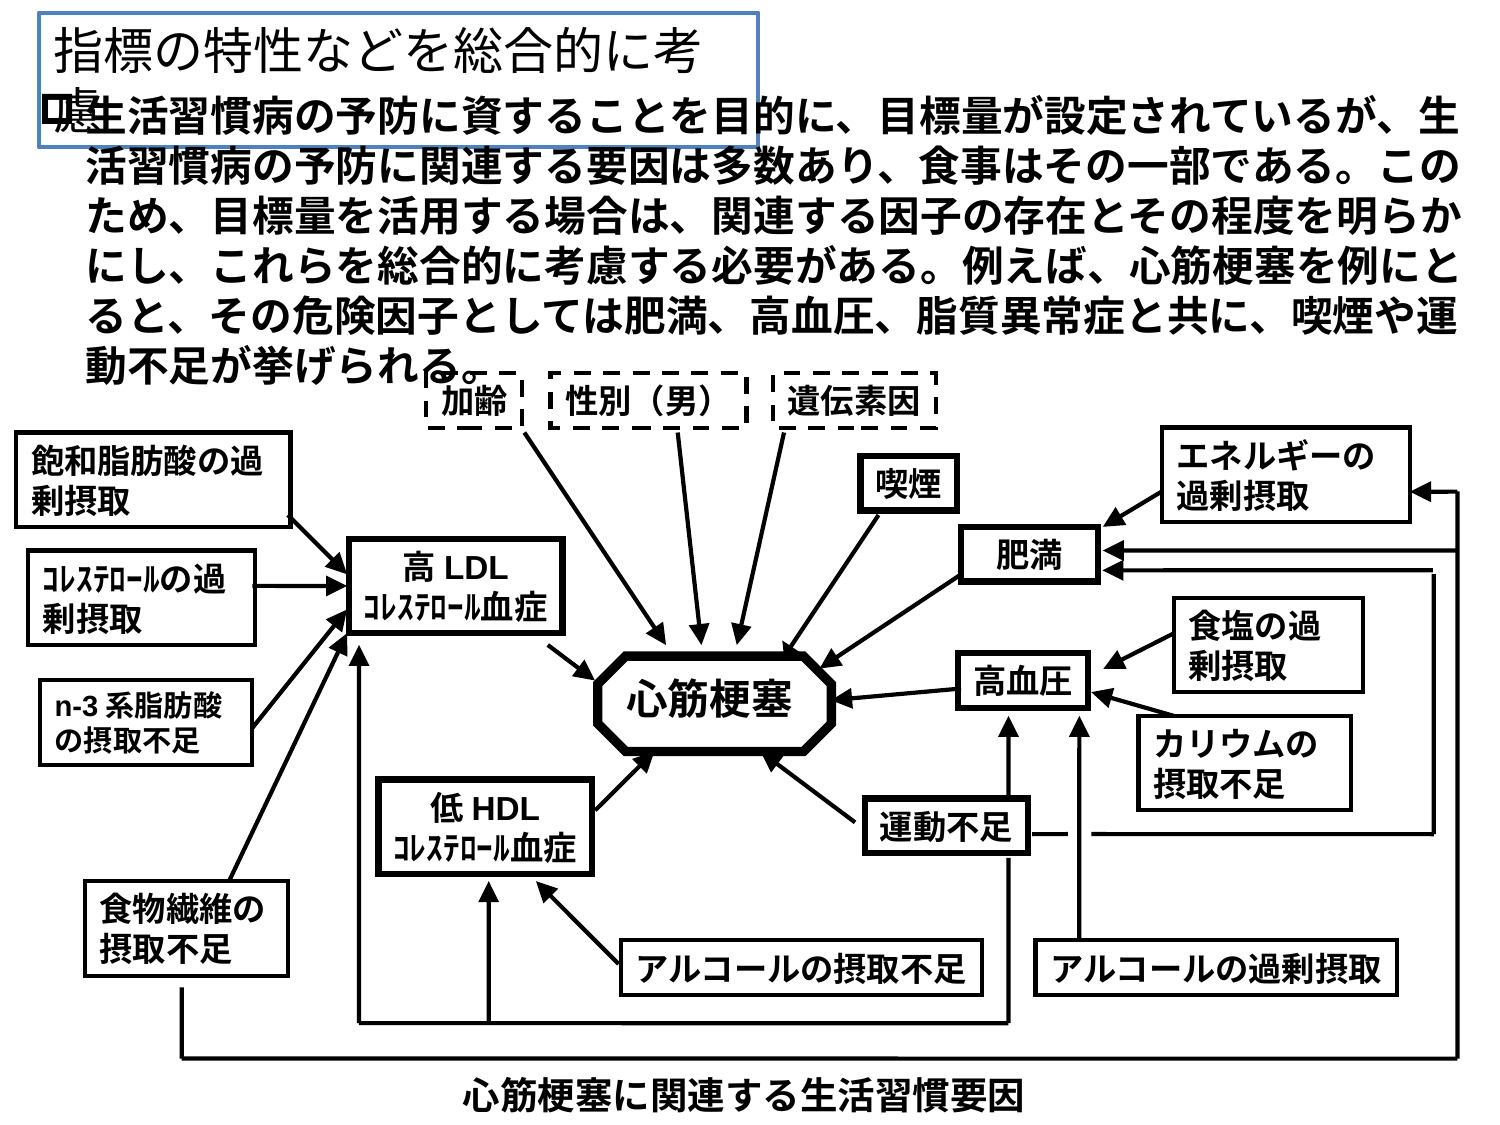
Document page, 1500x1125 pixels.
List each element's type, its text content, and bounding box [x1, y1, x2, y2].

text_box 生活習慣病の予防に資することを目的に、目標量が設定されているが、生活習慣病の予防に関連する要因は多数あり、食事はその一部である。このため、目標量を活用する場合は、関連する因子の存在とその程度を明らかにし、これらを総合的に考慮する必要がある。例えば、心筋梗塞を例にとると、その危険因子としては肥満、高血圧、脂質異常症と共に、喫煙や運動不足が挙げられる。 [23, 82, 1496, 398]
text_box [16, 373, 1458, 1059]
text_box 指標の特性などを総合的に考慮 [37, 11, 760, 82]
text_box 心筋梗塞に関連する生活習慣要因 [447, 1067, 1092, 1125]
